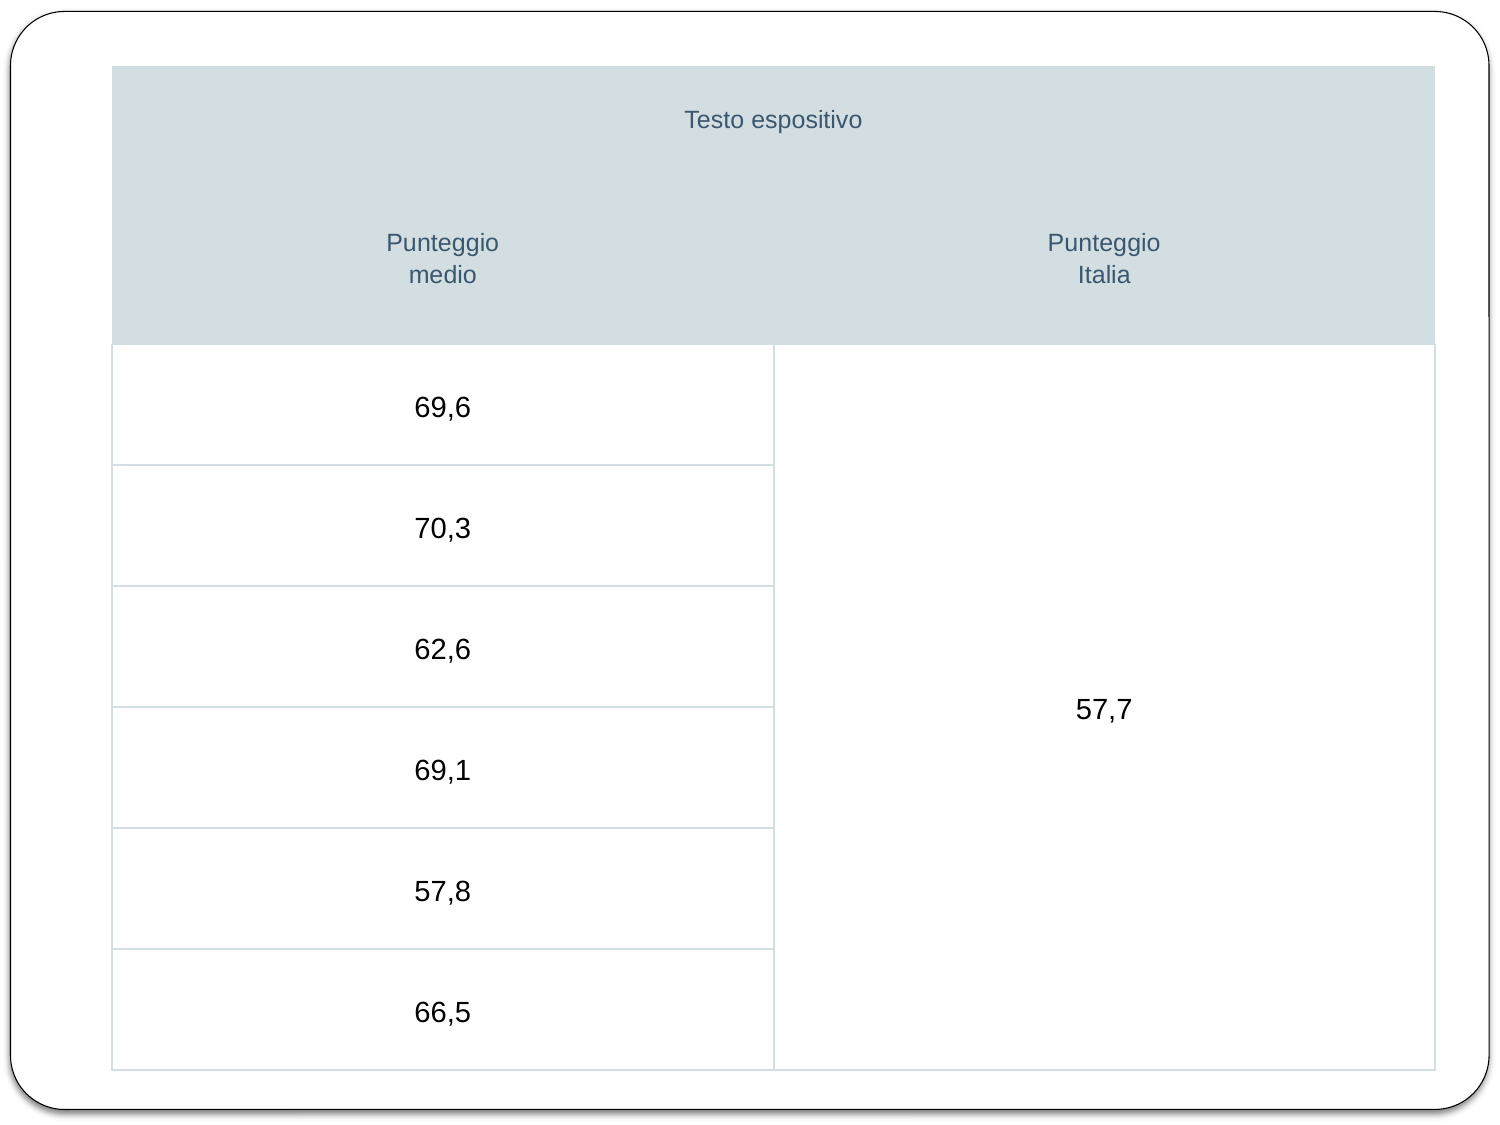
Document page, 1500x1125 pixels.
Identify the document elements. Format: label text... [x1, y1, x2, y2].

table_cell 57,8 [113, 829, 773, 948]
table_header Testo espositivo [112, 66, 1435, 168]
table_cell 66,5 [113, 950, 773, 1069]
table_cell 70,3 [113, 466, 773, 585]
table_cell Punteggio medio [112, 168, 774, 344]
table_cell 69,1 [113, 708, 773, 827]
table_cell 62,6 [113, 587, 773, 706]
table_cell 57,7 [775, 345, 1434, 1069]
table_cell Punteggio Italia [774, 168, 1435, 344]
table_cell 69,6 [113, 345, 773, 464]
